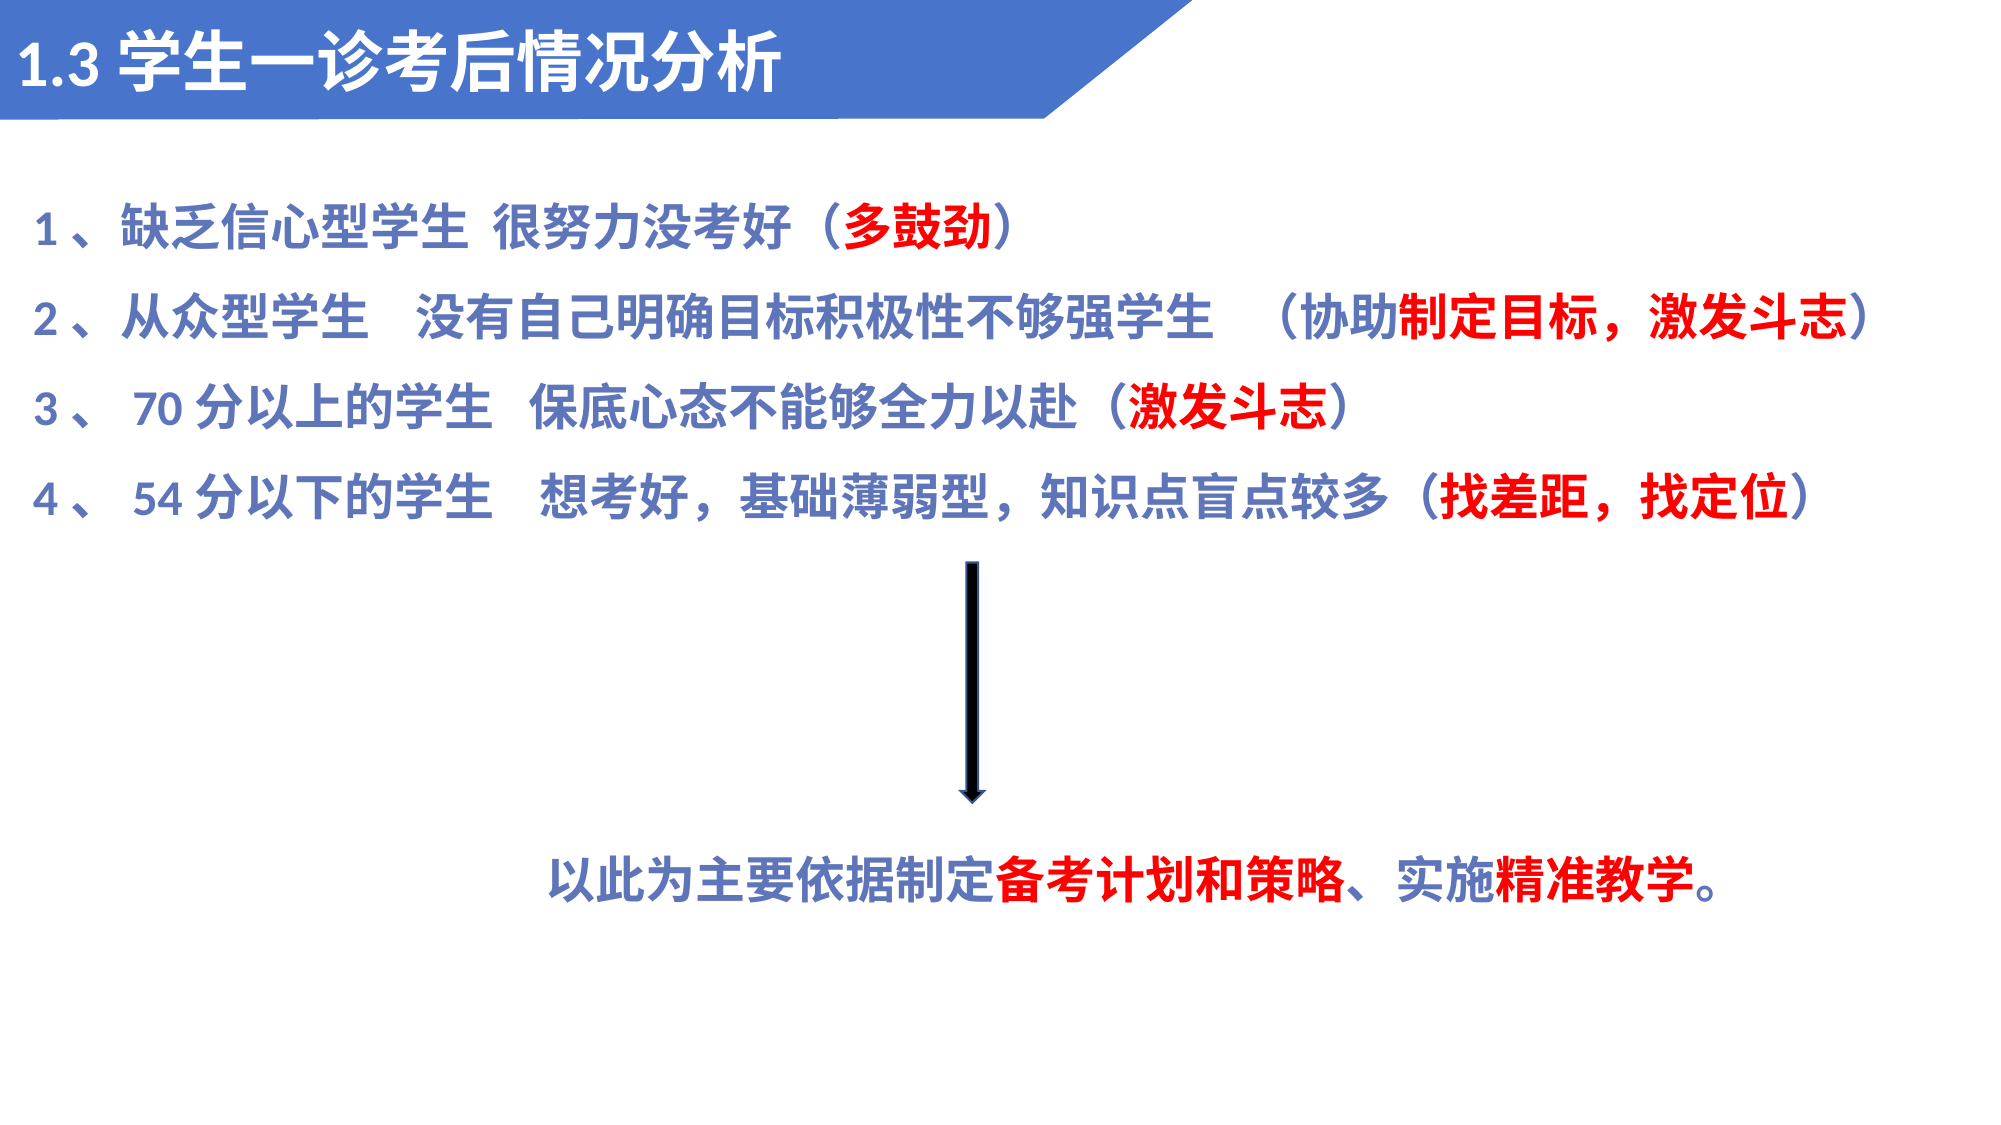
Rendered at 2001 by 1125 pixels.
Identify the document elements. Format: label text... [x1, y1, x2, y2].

text_box [957, 561, 987, 805]
text_box 以此为主要依据制定备考计划和策略、实施精准教学。 [531, 841, 1726, 916]
text_box 1.3学生一诊考后情况分析 [0, 0, 1193, 120]
text_box 1、缺乏信心型学生 很努力没考好（多鼓劲） 2、从众型学生 没有自己明确目标积极性不够强学生 （协助制定目标，激发斗志） 3、70分以上的学生 保底心态不能够全力以赴（激发斗志） 4、54分以下的学生 想考好，基础薄弱型，知识点盲点较多（找差距，找定位） [18, 157, 1924, 533]
